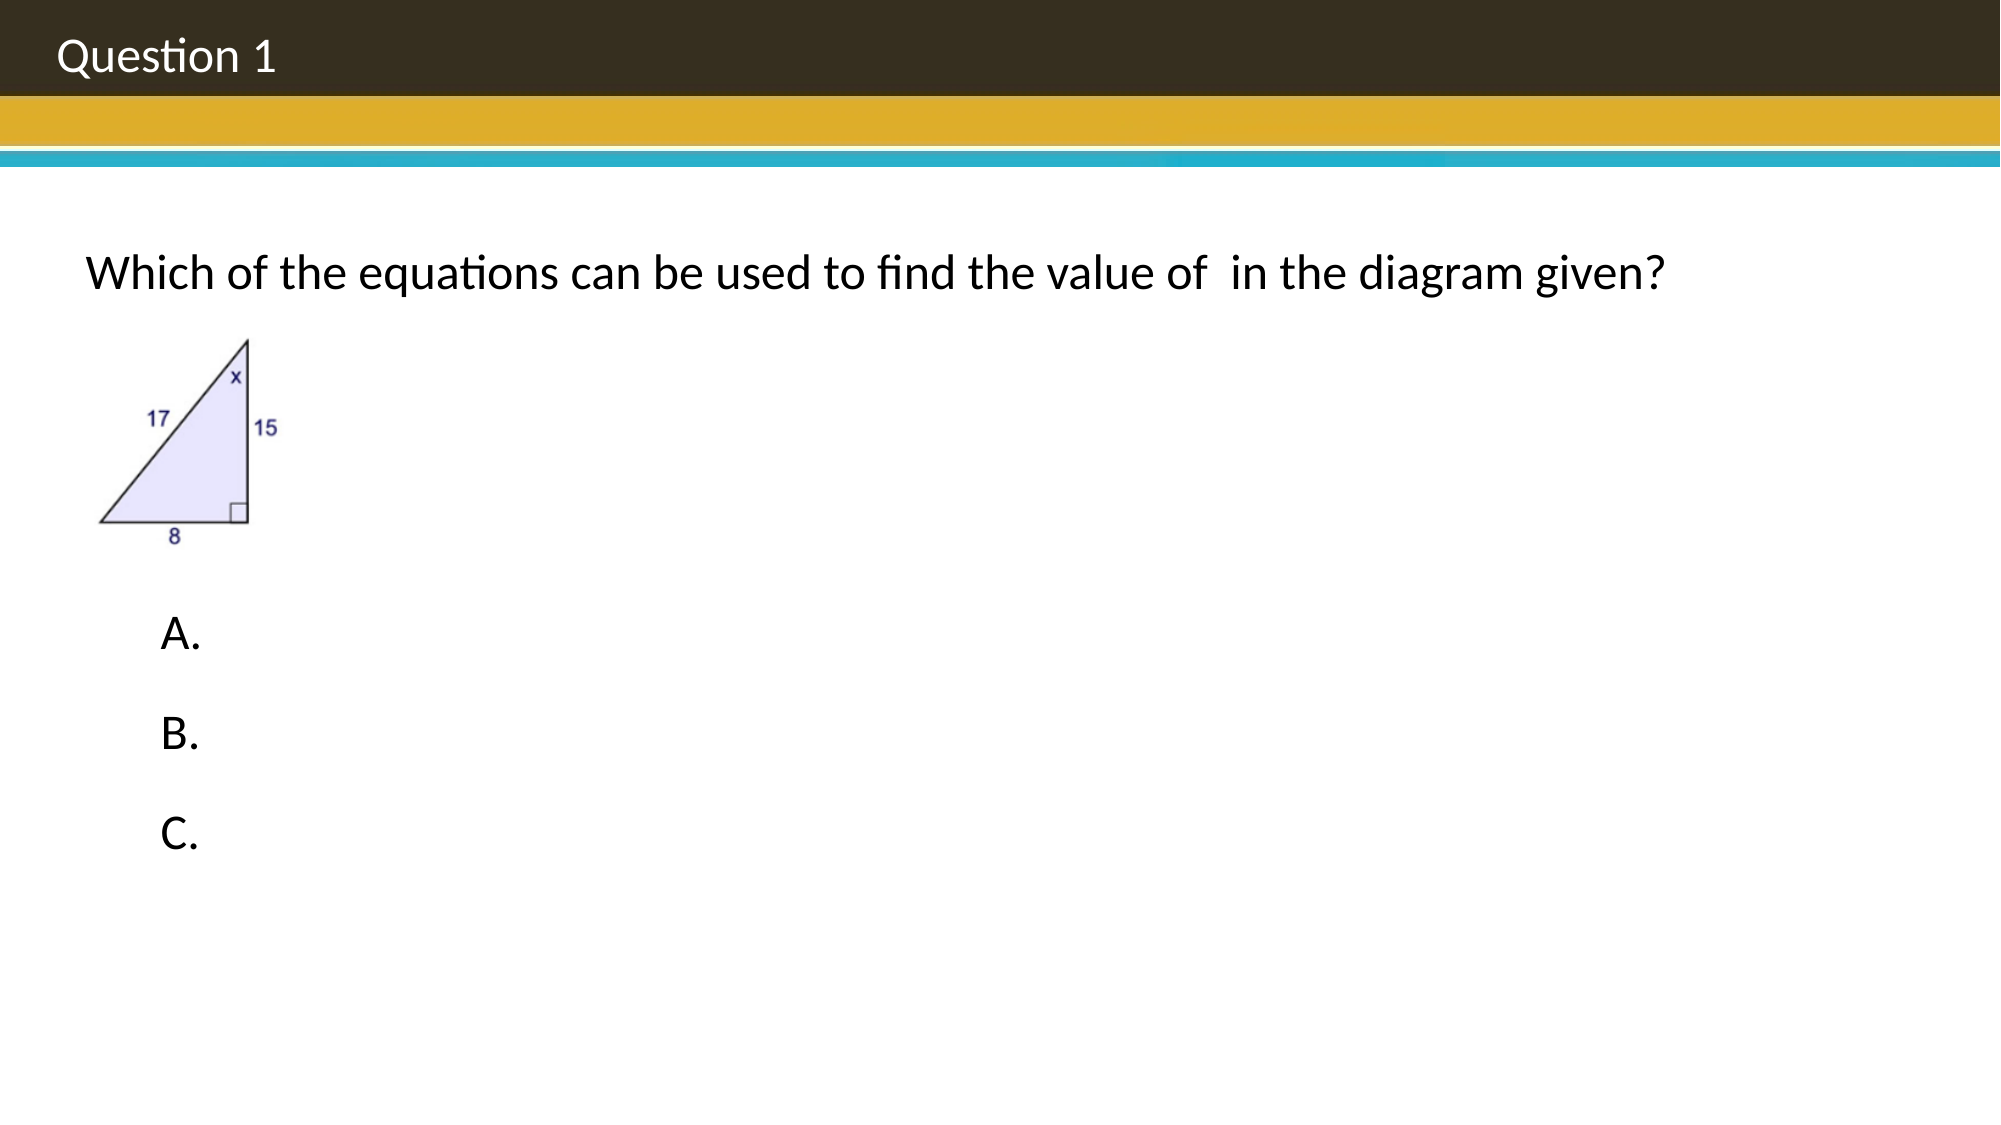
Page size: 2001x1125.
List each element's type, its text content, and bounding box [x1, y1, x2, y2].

picture [93, 322, 294, 556]
text_box Question 1 [41, 14, 293, 90]
picture [0, 0, 2000, 167]
